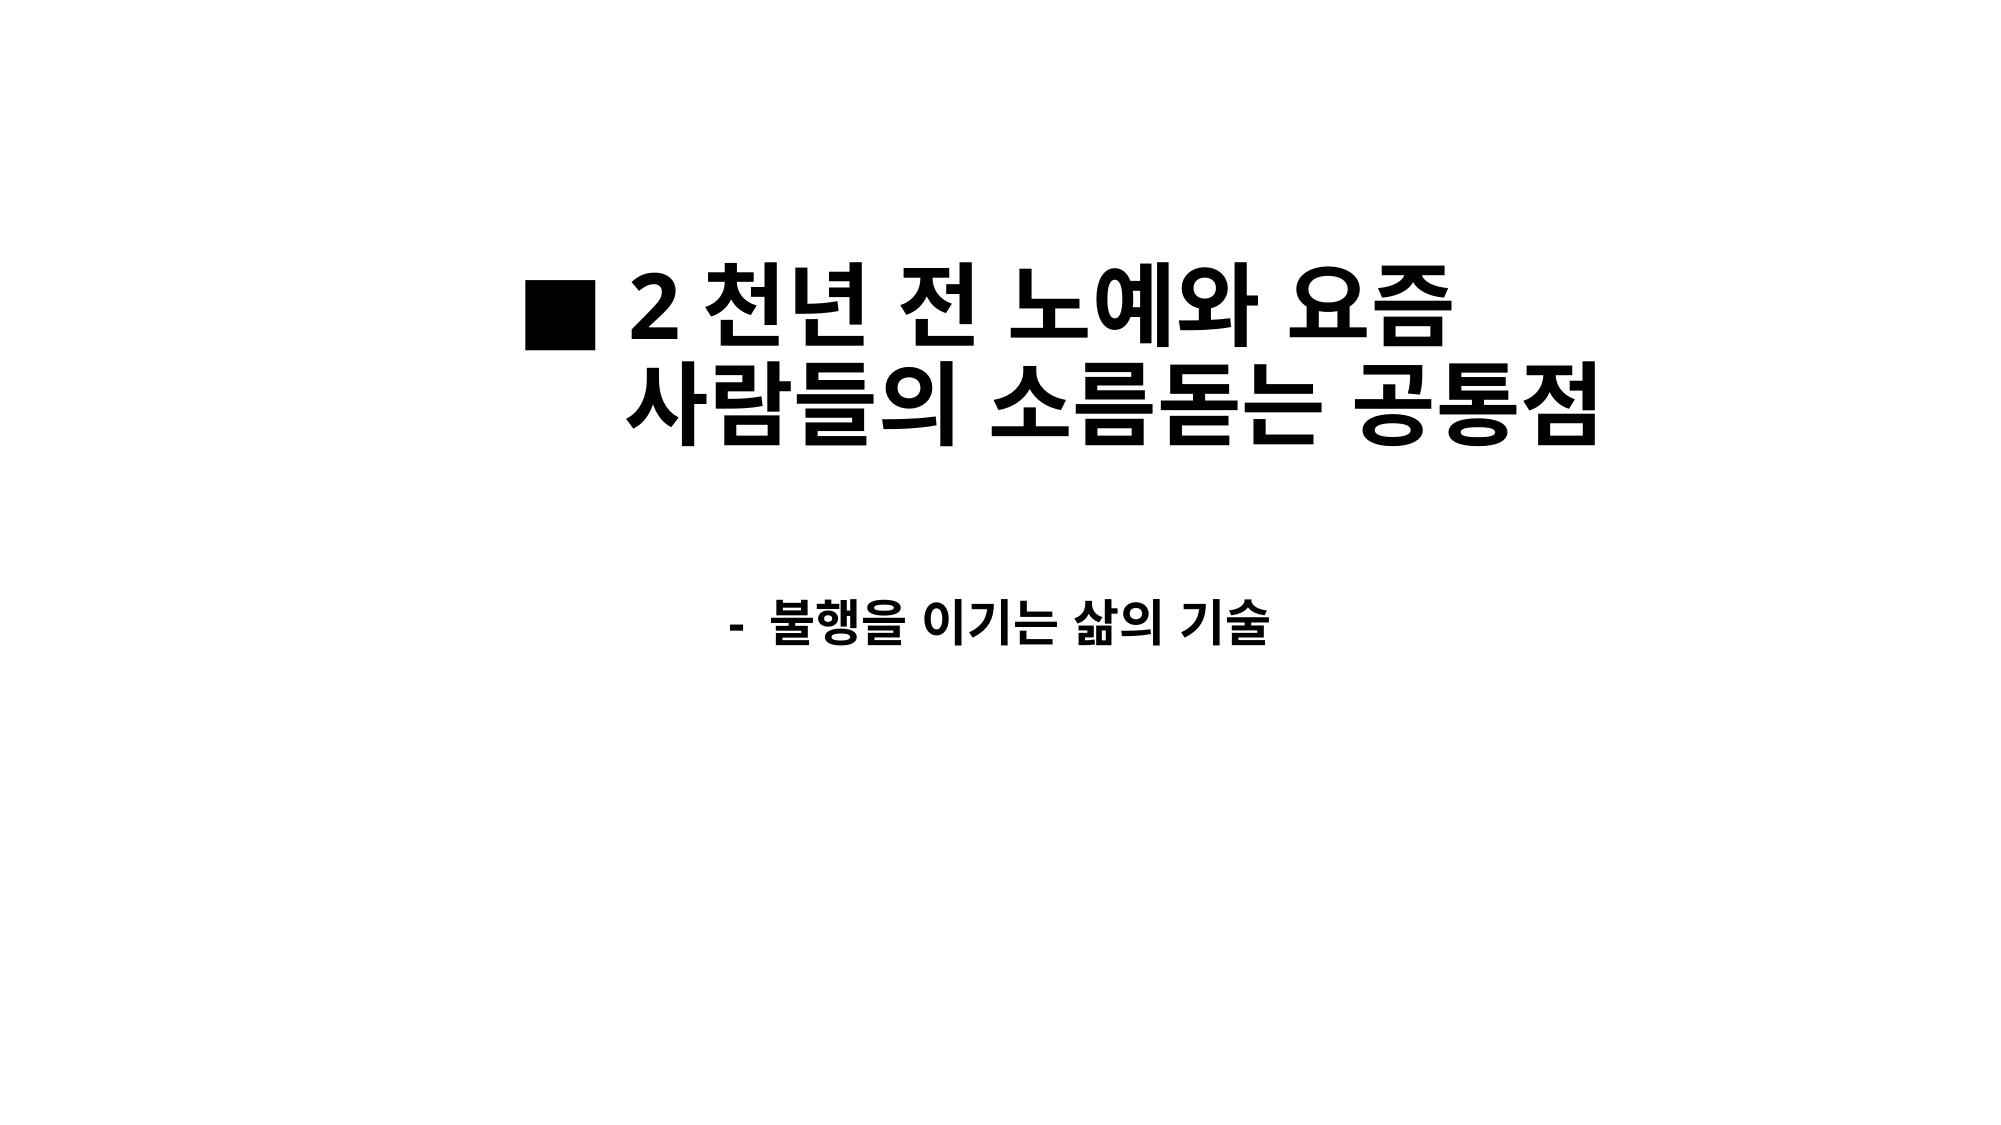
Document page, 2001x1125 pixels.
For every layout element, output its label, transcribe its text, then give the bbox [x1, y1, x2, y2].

subtitle - 불행을 이기는 삶의 기술 [249, 590, 1750, 863]
title ■ 2천년 전 노예와 요즘 사람들의 소름돋는 공통점 [249, 184, 1750, 576]
